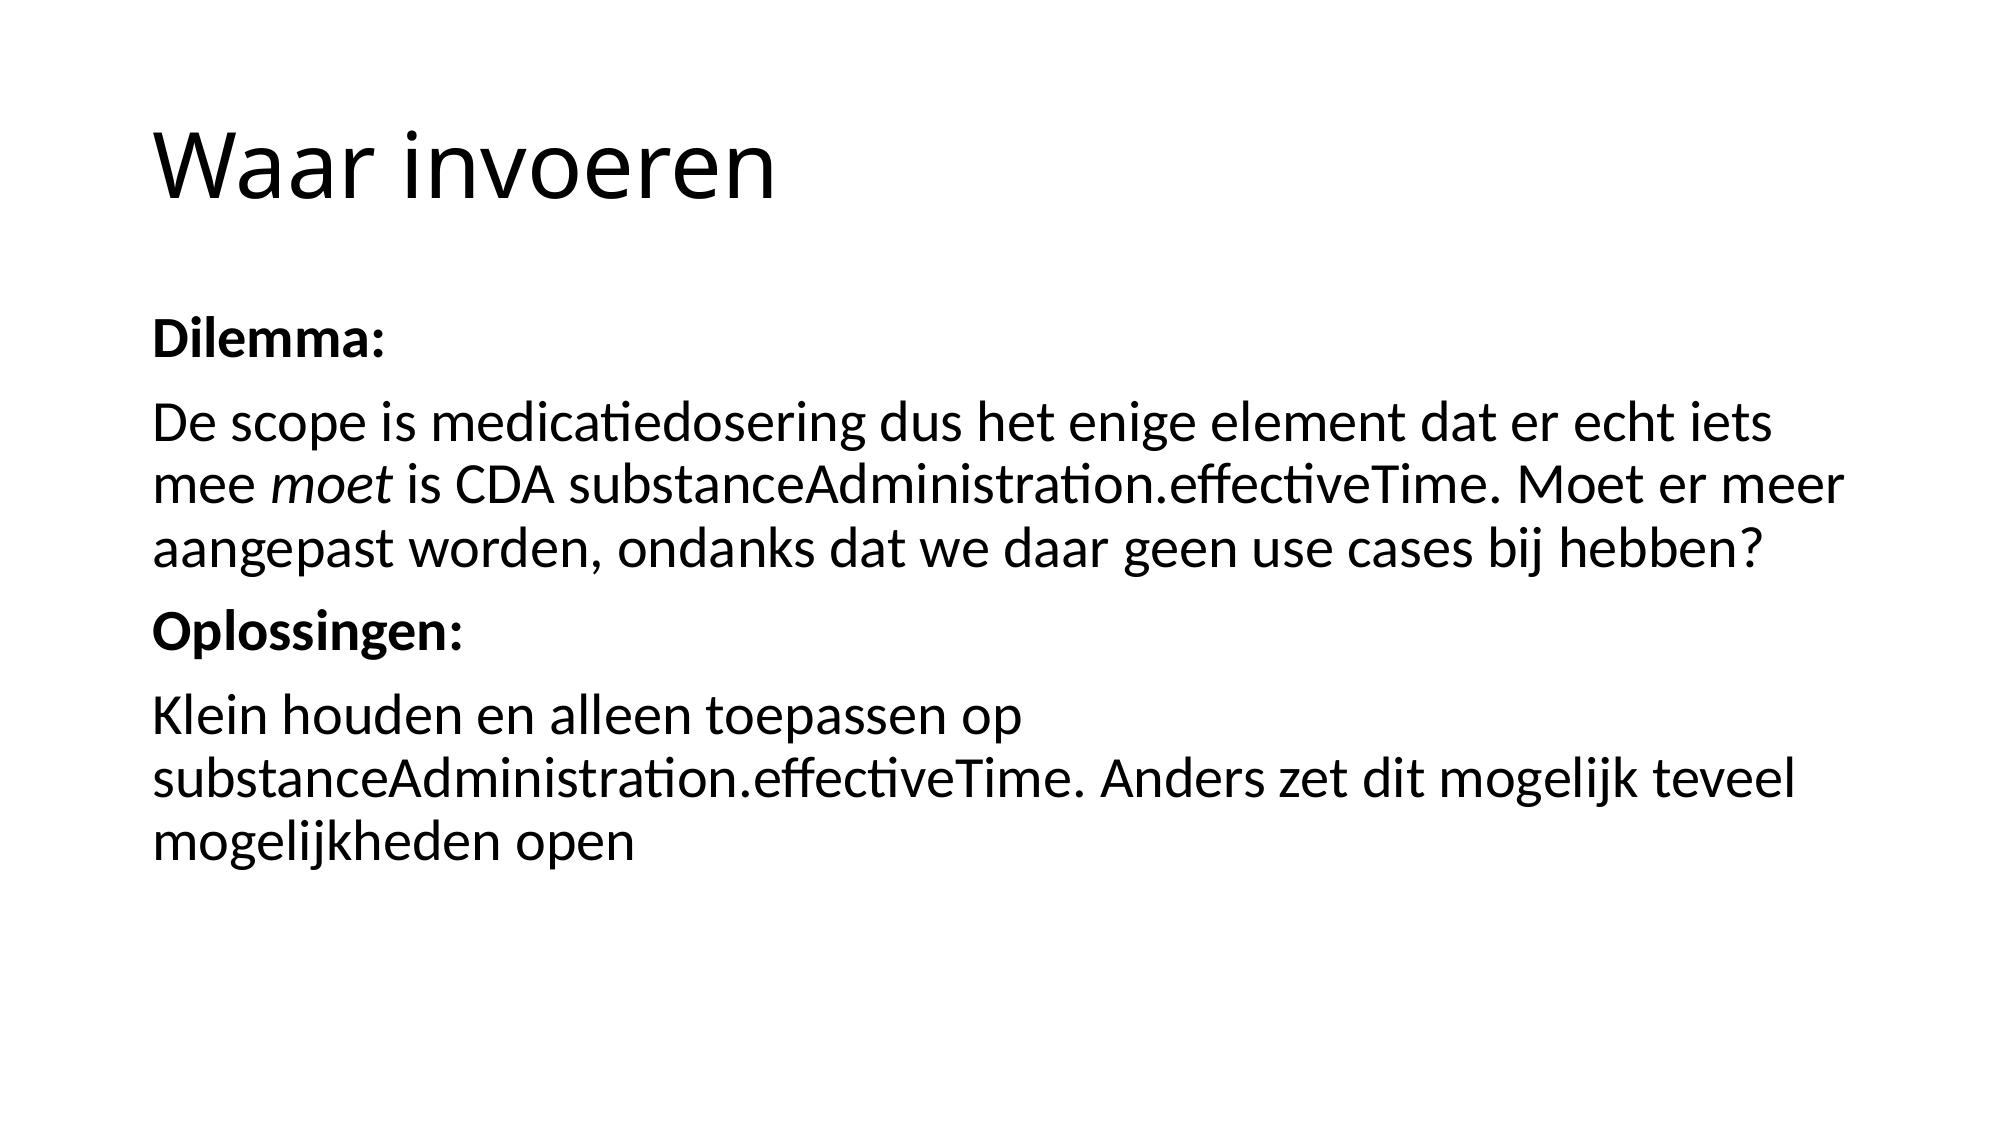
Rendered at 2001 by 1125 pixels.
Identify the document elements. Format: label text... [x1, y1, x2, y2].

list Dilemma: De scope is medicatiedosering dus het enige element dat er echt iets mee moet is CDA substanceAdministration.effectiveTime. Moet er meer aangepast worden, ondanks dat we daar geen use cases bij hebben? Oplossingen: Klein houden en alleen toepassen op substanceAdministration.effectiveTime. Anders zet dit mogelijk teveel mogelijkheden open [137, 299, 1863, 1014]
title Waar invoeren [137, 59, 1863, 278]
